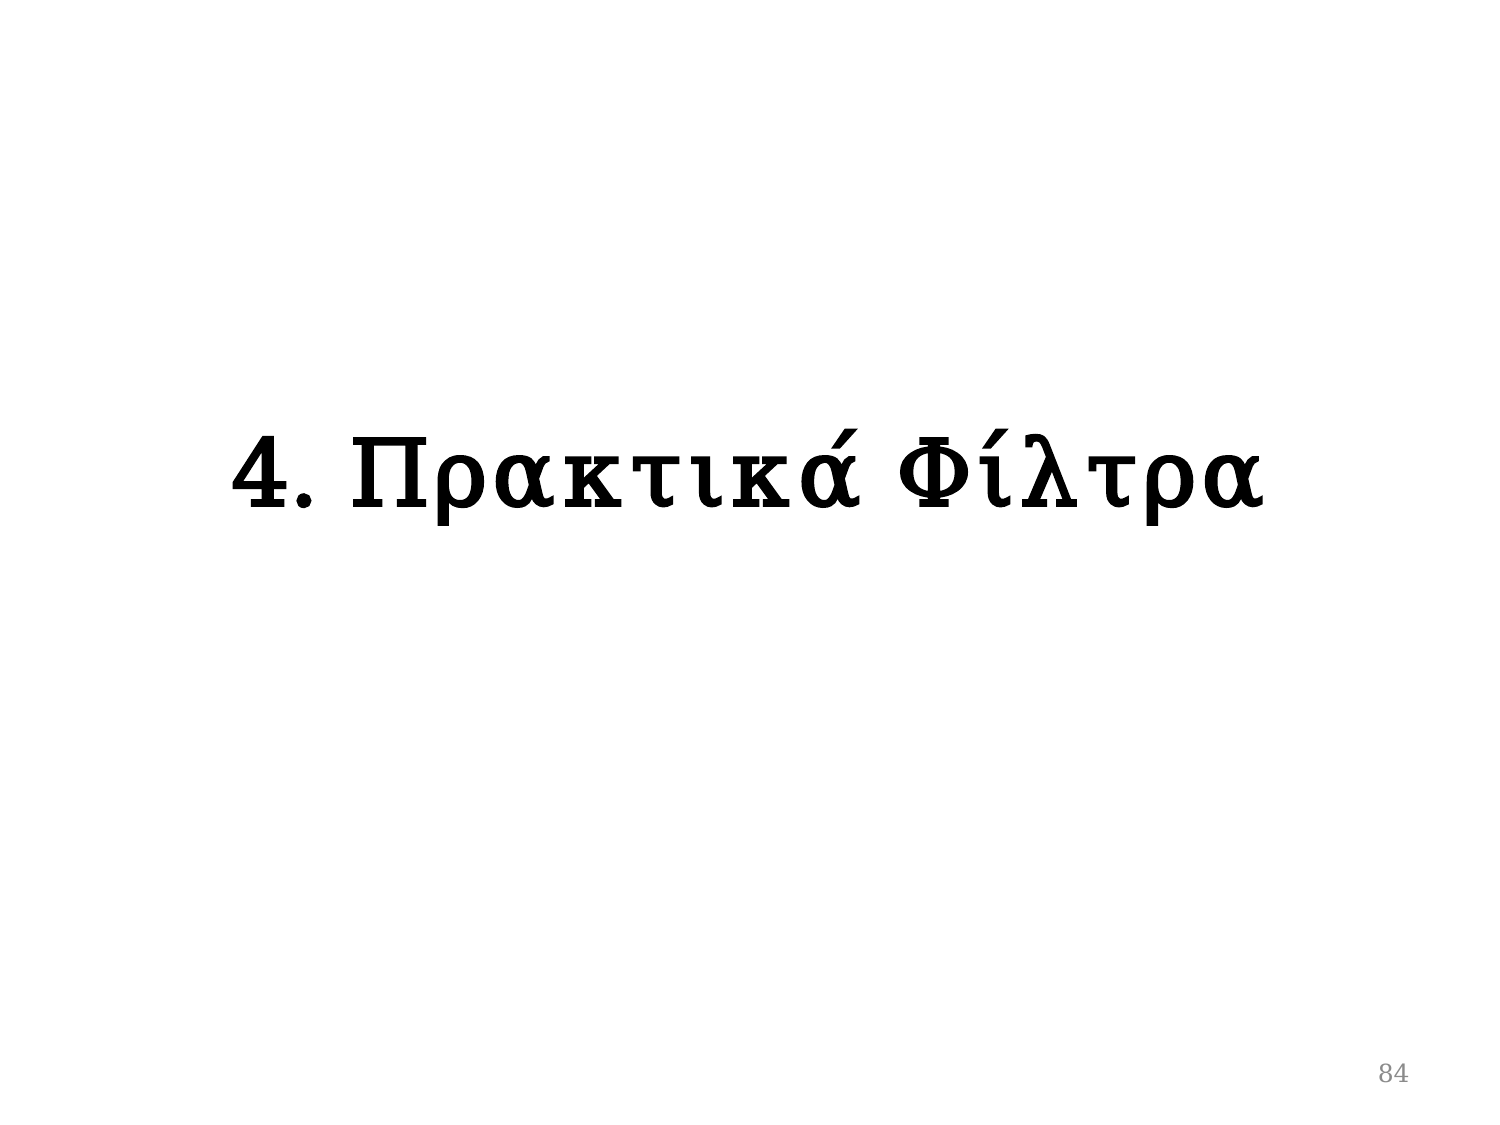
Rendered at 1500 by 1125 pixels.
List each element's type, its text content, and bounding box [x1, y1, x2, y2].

title 4. Πρακτικά Φίλτρα [75, 375, 1425, 563]
slide_number 84 [1074, 1042, 1425, 1103]
